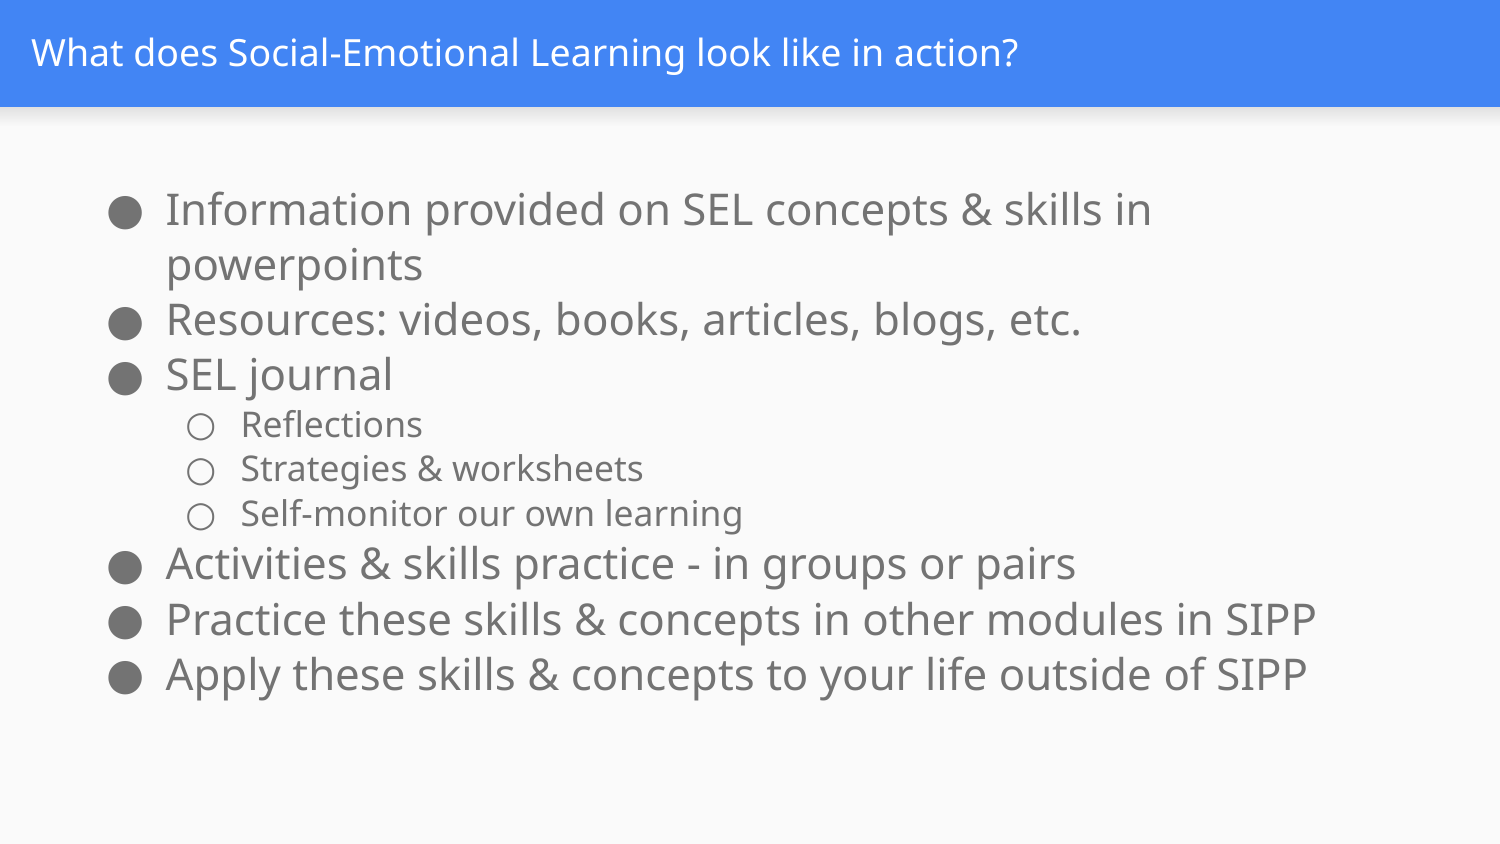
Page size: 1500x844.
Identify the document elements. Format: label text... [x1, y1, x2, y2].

title What does Social-Emotional Learning look like in action? [16, 2, 1464, 102]
list Information provided on SEL concepts & skills in powerpoints Resources: videos, books, articles, blogs, etc. SEL journal Reflections Strategies & worksheets Self-monitor our own learning Activities & skills practice - in groups or pairs Practice these skills & concepts in other modules in SIPP Apply these skills & concepts to your life outside of SIPP [75, 164, 1425, 757]
